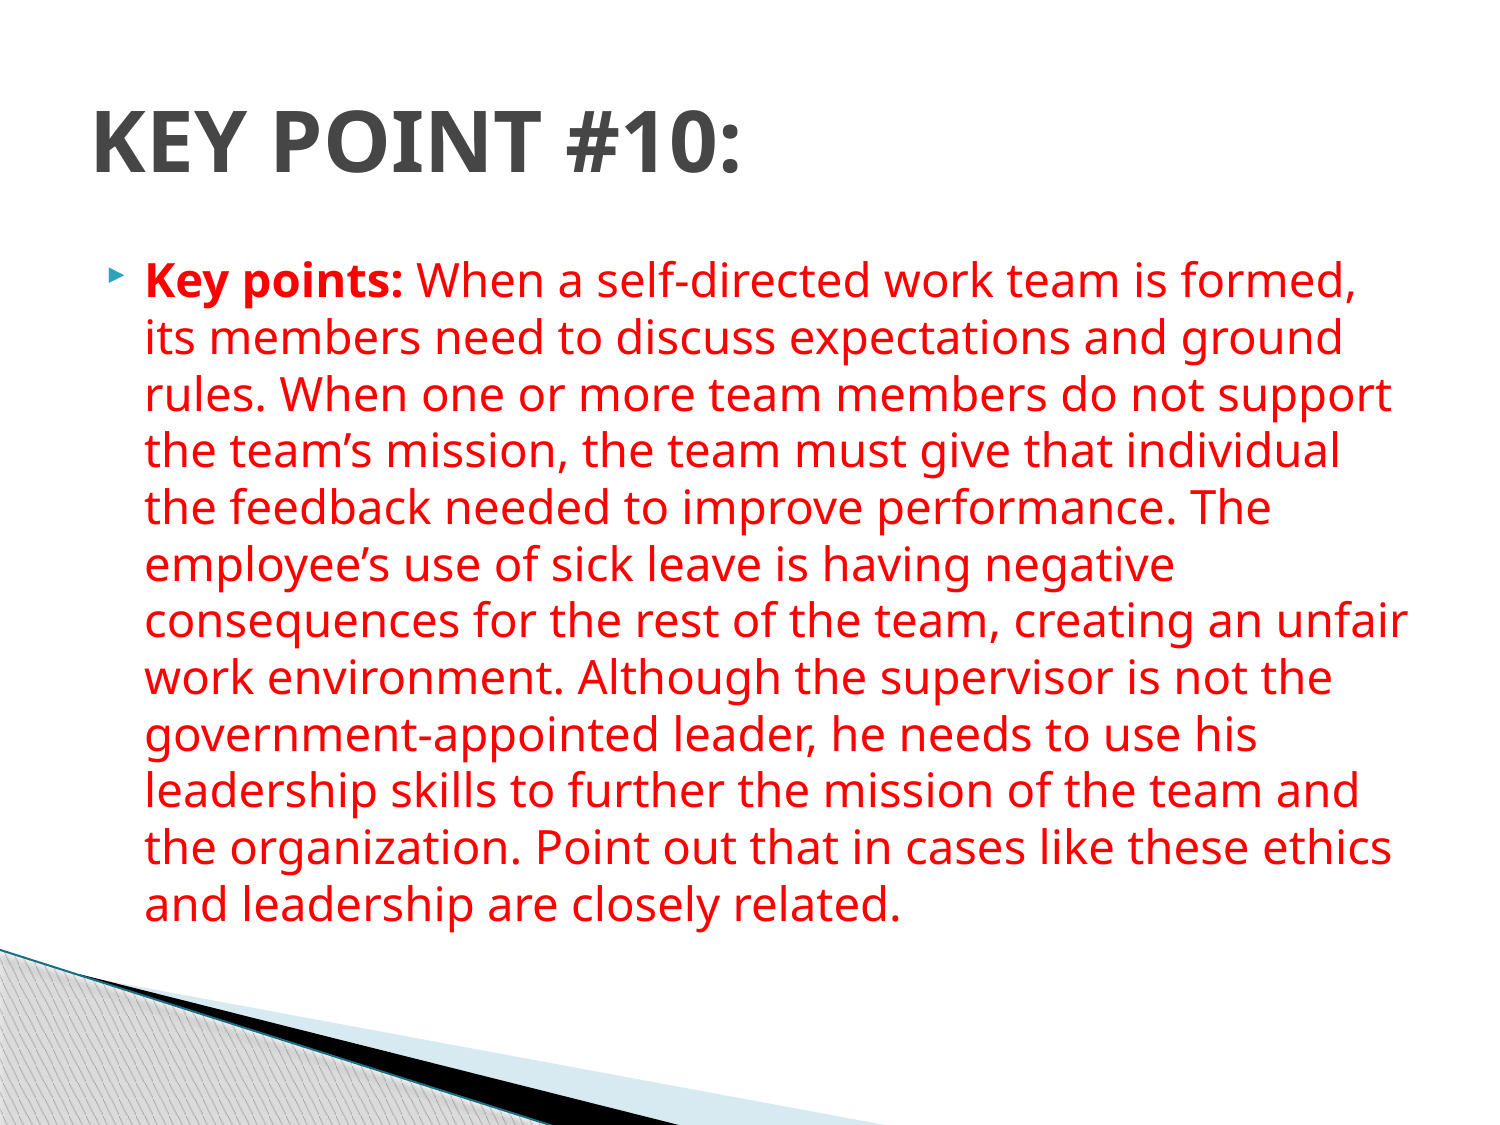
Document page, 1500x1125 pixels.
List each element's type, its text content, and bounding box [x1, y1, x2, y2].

title KEY POINT #10: [75, 45, 1425, 233]
list Key points: When a self-directed work team is formed, its members need to discuss expectations and ground rules. When one or more team members do not support the team’s mission, the team must give that individual the feedback needed to improve performance. The employee’s use of sick leave is having negative consequences for the rest of the team, creating an unfair work environment. Although the supervisor is not the government-appointed leader, he needs to use his leadership skills to further the mission of the team and the organization. Point out that in cases like these ethics and leadership are closely related. [75, 243, 1425, 986]
